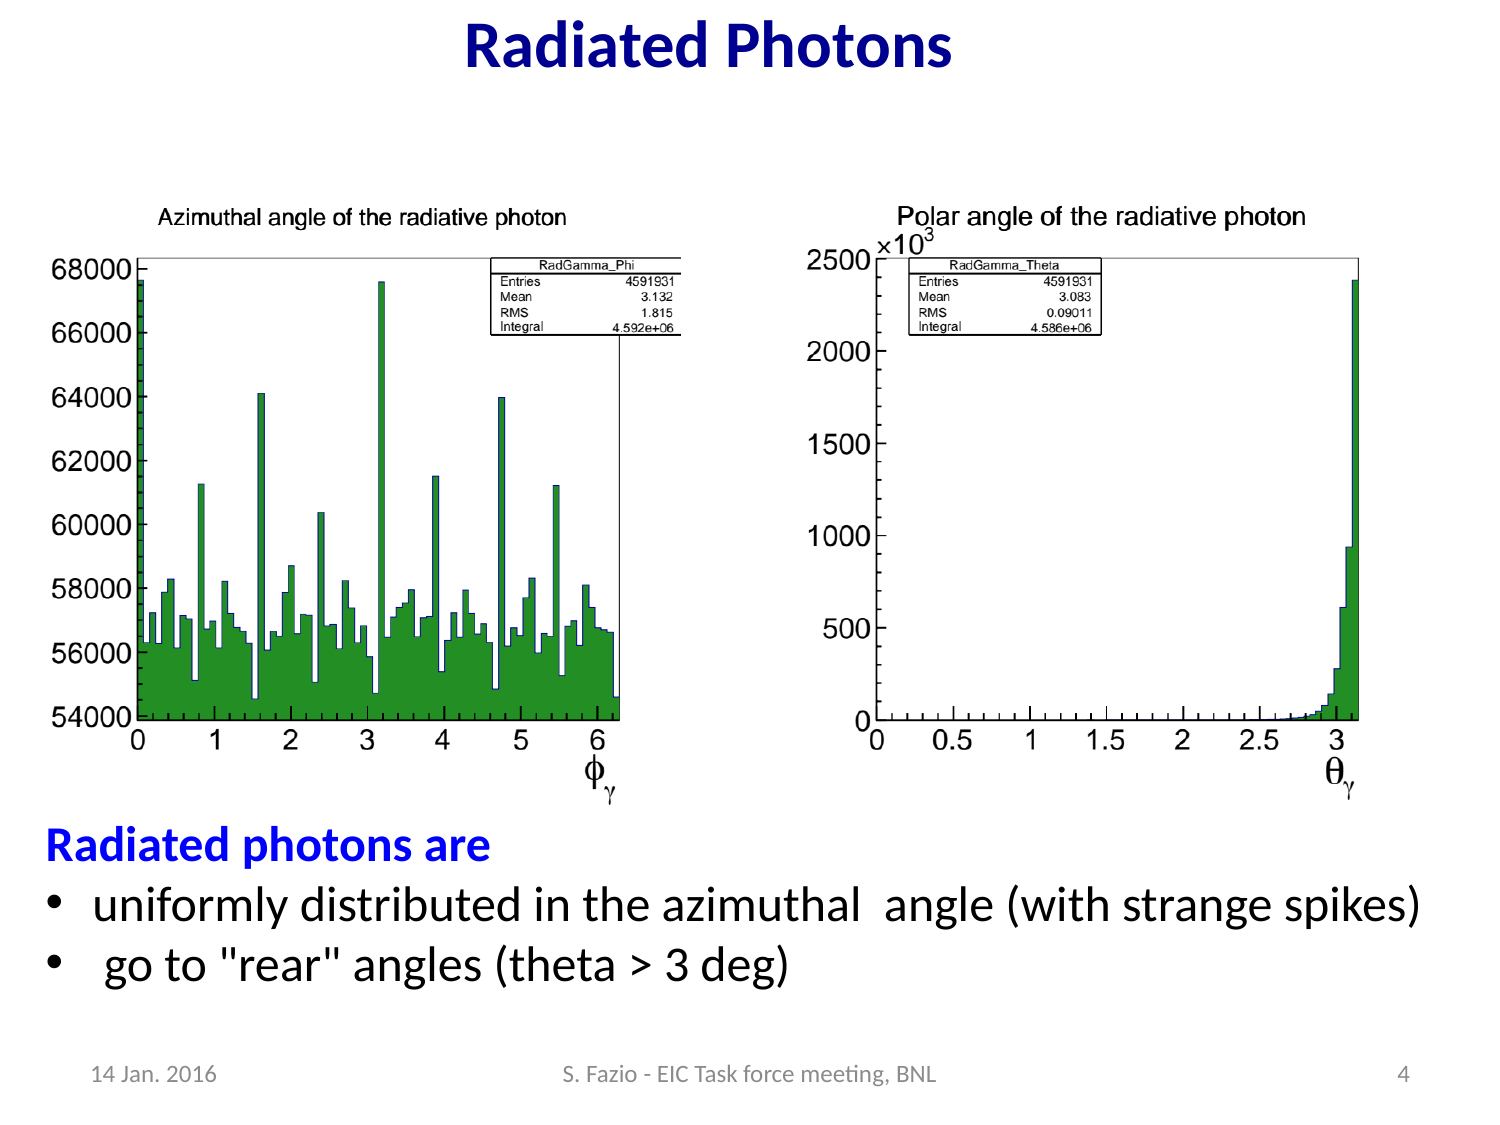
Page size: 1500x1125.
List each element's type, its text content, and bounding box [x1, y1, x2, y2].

slide_number 4 [1074, 1042, 1425, 1103]
text_box Radiated Photons [449, 0, 970, 89]
footer S. Fazio - EIC Task force meeting, BNL [512, 1042, 988, 1103]
text_box Radiated photons are uniformly distributed in the azimuthal angle (with strange spikes) go to "rear" angles (theta > 3 deg) [30, 803, 1455, 999]
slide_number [75, 1042, 425, 1103]
picture [780, 196, 1421, 811]
picture [41, 196, 682, 811]
